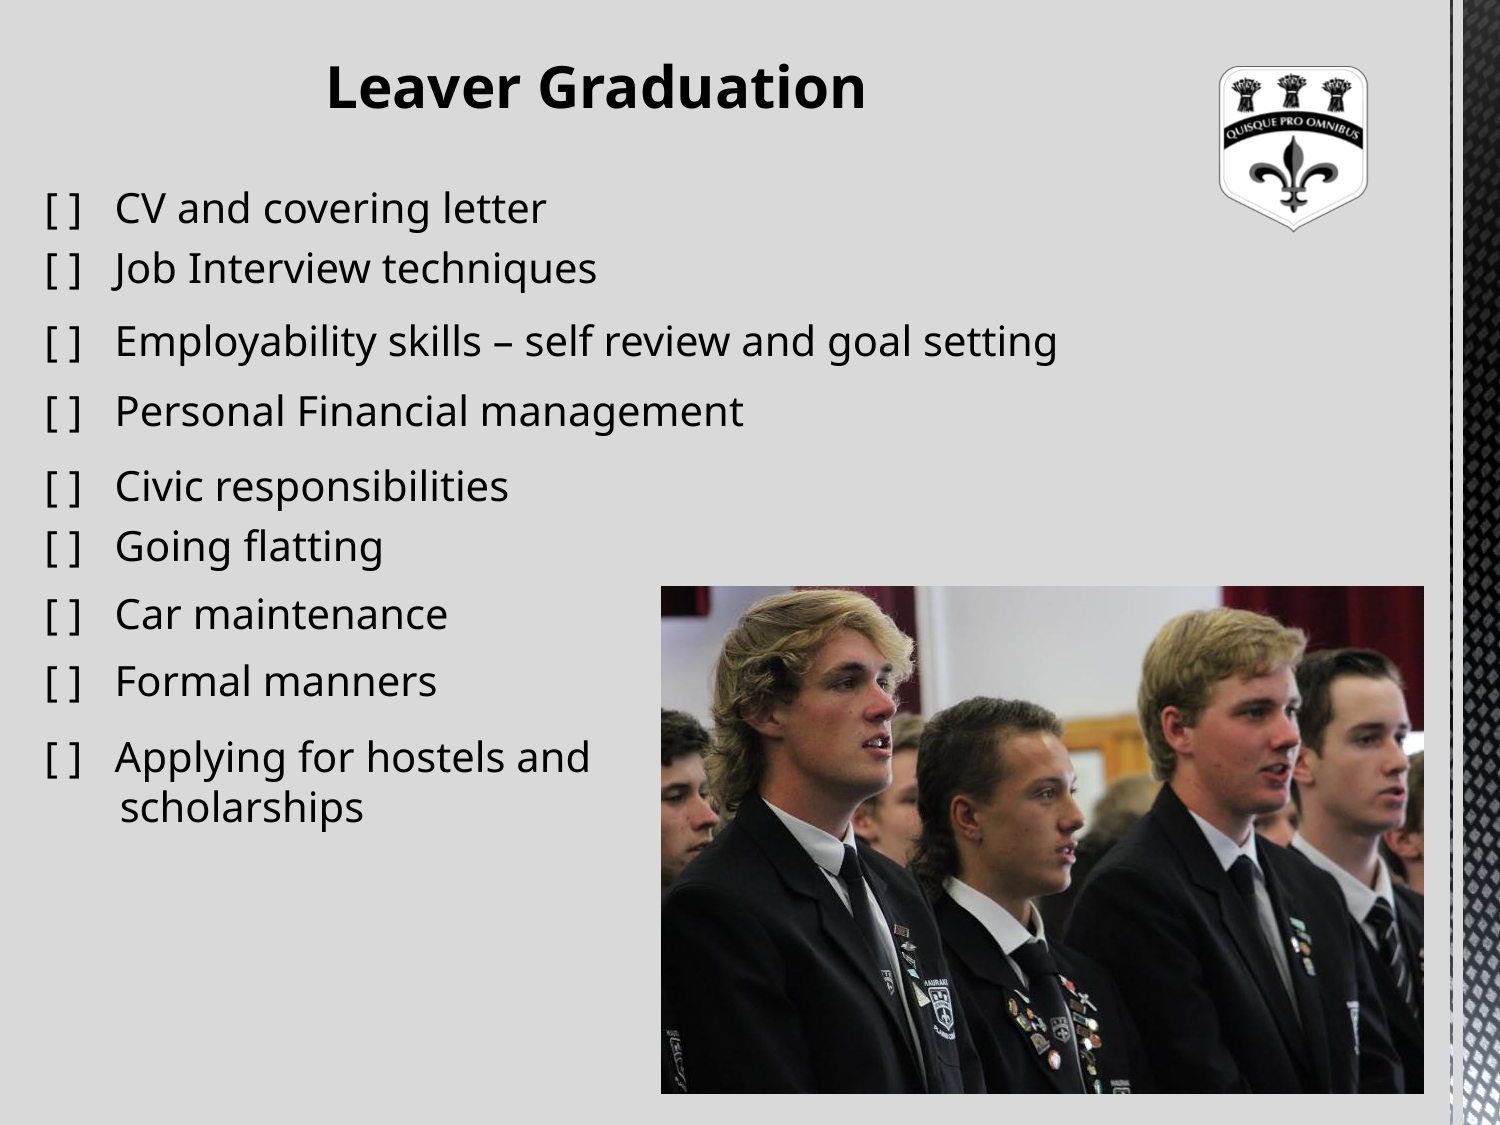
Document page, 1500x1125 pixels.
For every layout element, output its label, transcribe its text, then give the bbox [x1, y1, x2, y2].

list [ ] CV and covering letter [ ] Job Interview techniques [ ] Employability skills – self review and goal setting [ ] Personal Financial management [ ] Civic responsibilities [ ] Going flatting [ ] Car maintenance [ ] Formal manners [ ] Applying for hostels and scholarships [29, 278, 1370, 870]
picture [1216, 66, 1370, 233]
picture [1447, 0, 1500, 1125]
title Leaver Graduation [64, 33, 1128, 138]
picture [661, 585, 1424, 1095]
